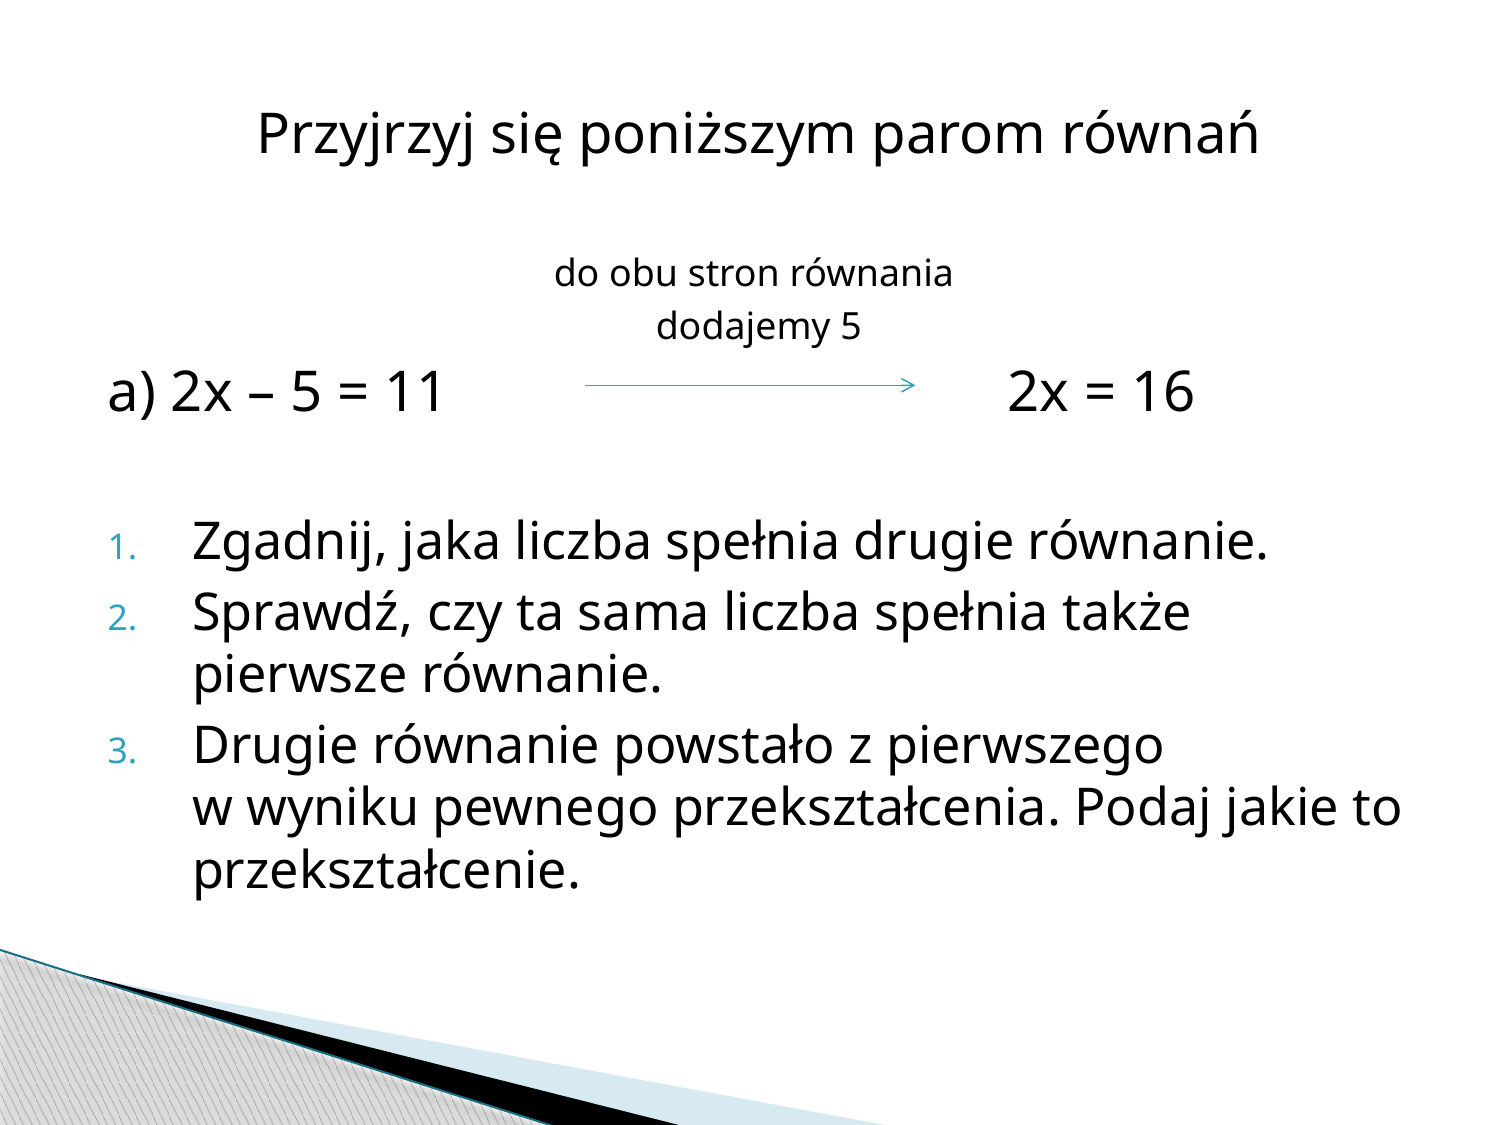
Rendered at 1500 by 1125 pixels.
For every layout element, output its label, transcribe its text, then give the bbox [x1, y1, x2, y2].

list Przyjrzyj się poniższym parom równań do obu stron równania dodajemy 5 a) 2x – 5 = 11 2x = 16 Zgadnij, jaka liczba spełnia drugie równanie. Sprawdź, czy ta sama liczba spełnia także pierwsze równanie. Drugie równanie powstało z pierwszego w wyniku pewnego przekształcenia. Podaj jakie to przekształcenie. [75, 90, 1425, 986]
